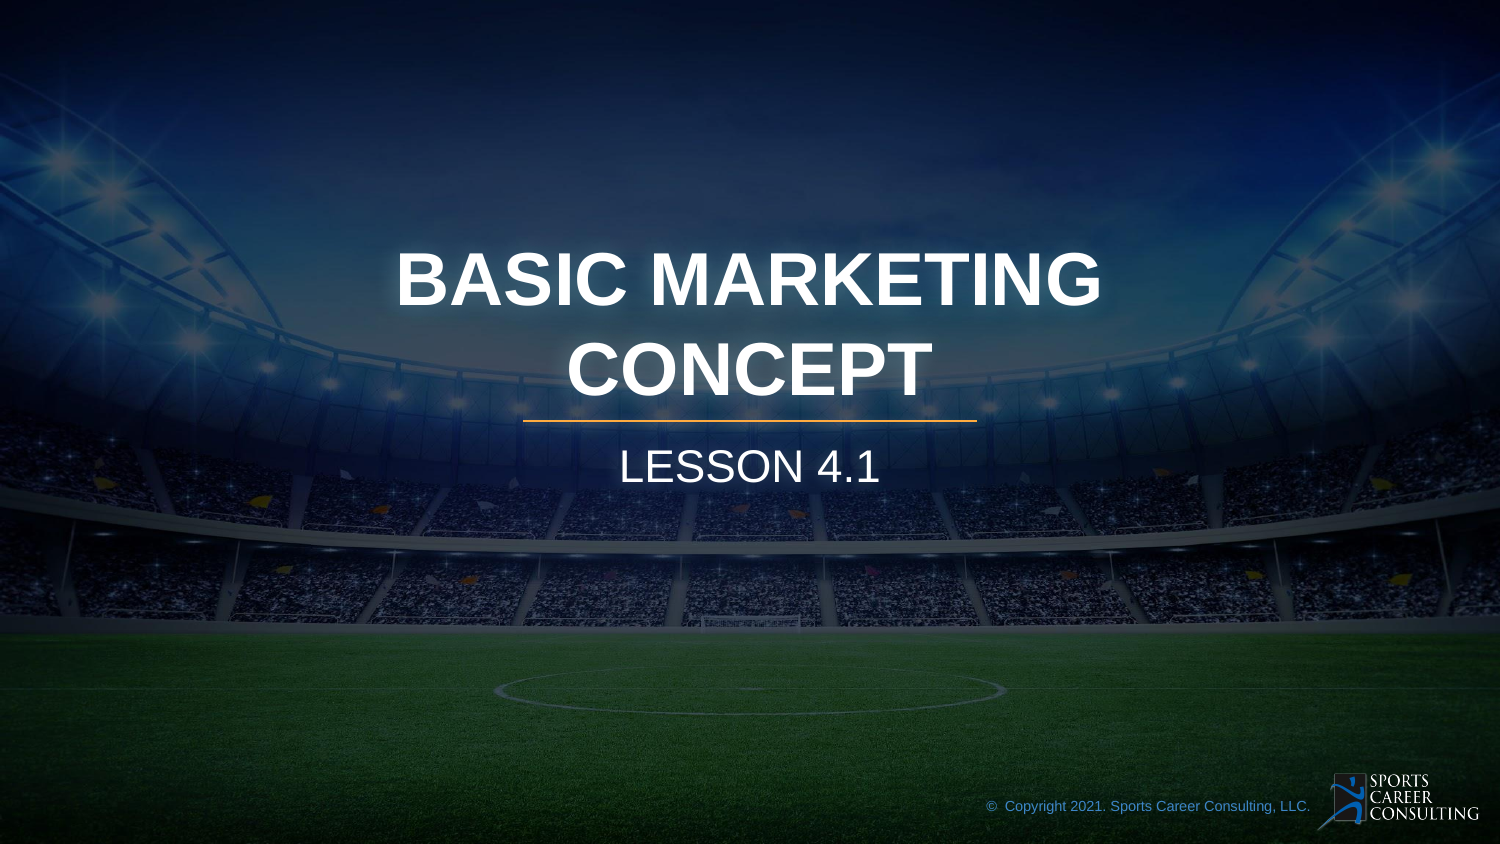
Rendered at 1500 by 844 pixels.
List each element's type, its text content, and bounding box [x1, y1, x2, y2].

picture [0, 0, 1500, 844]
text_box © Copyright 2021. Sports Career Consulting, LLC. [914, 769, 1326, 832]
title LESSON 4.1 [482, 430, 1018, 507]
title BASIC MARKETING CONCEPT [356, 319, 1144, 426]
